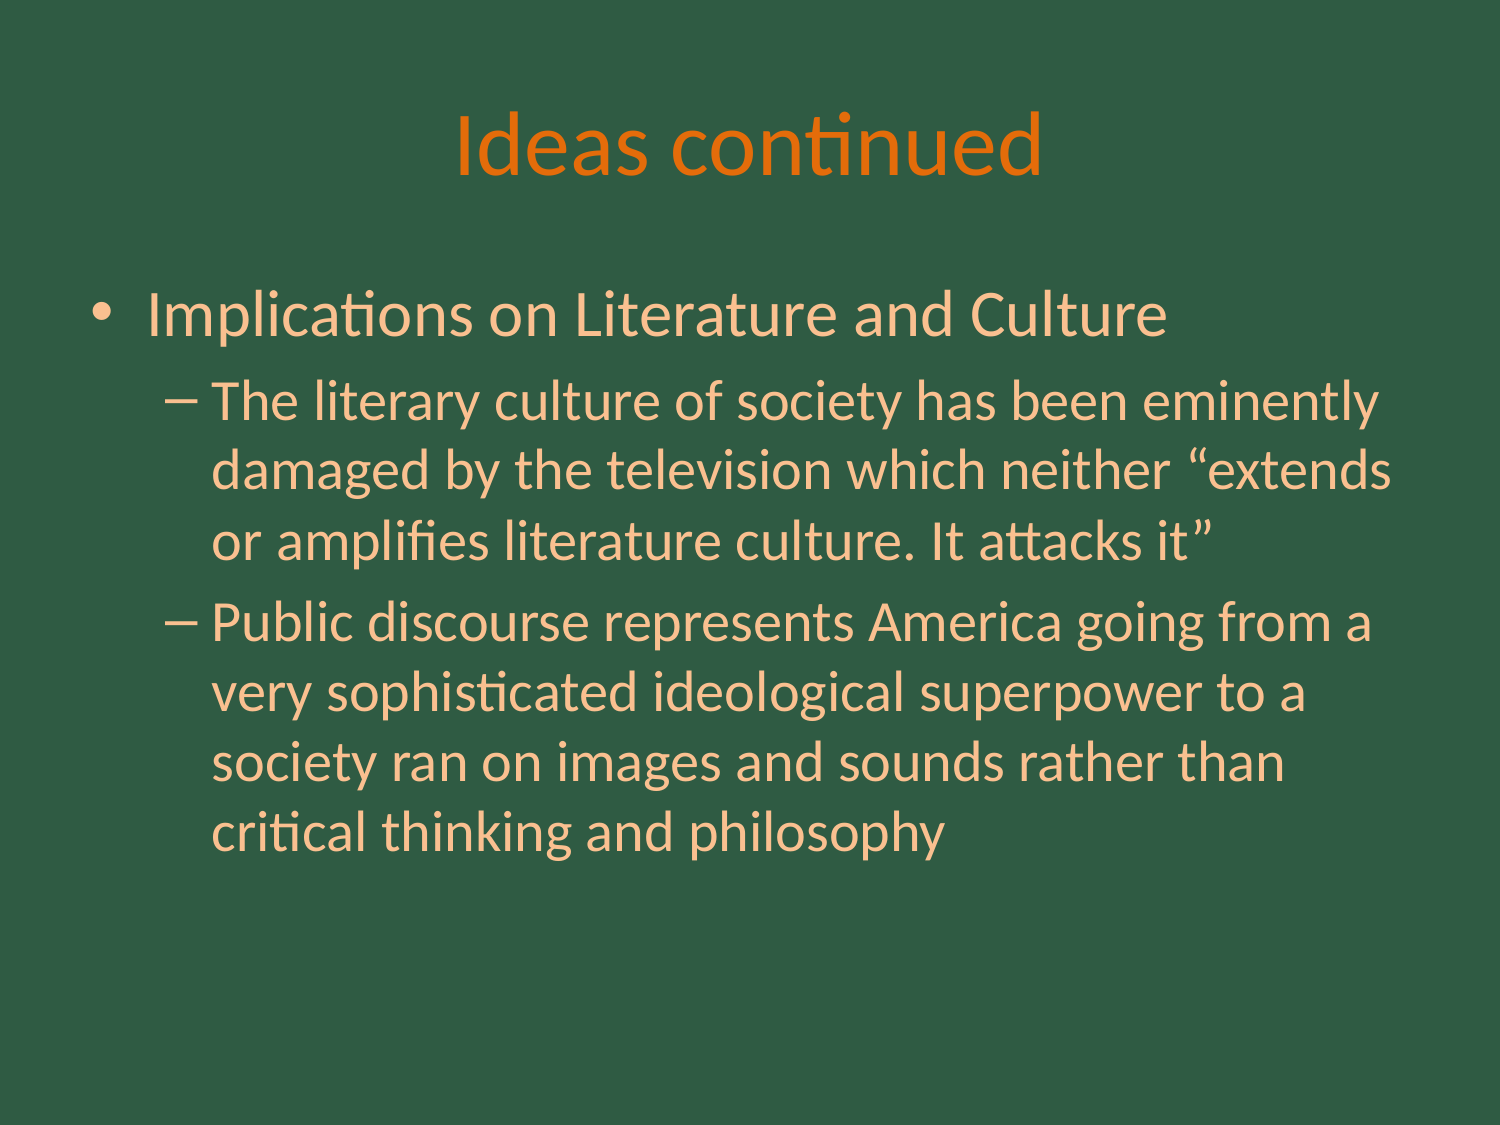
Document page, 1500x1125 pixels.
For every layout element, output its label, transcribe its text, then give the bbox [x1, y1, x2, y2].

title Ideas continued [75, 45, 1425, 233]
list Implications on Literature and Culture The literary culture of society has been eminently damaged by the television which neither “extends or amplifies literature culture. It attacks it” Public discourse represents America going from a very sophisticated ideological superpower to a society ran on images and sounds rather than critical thinking and philosophy [75, 262, 1425, 1005]
